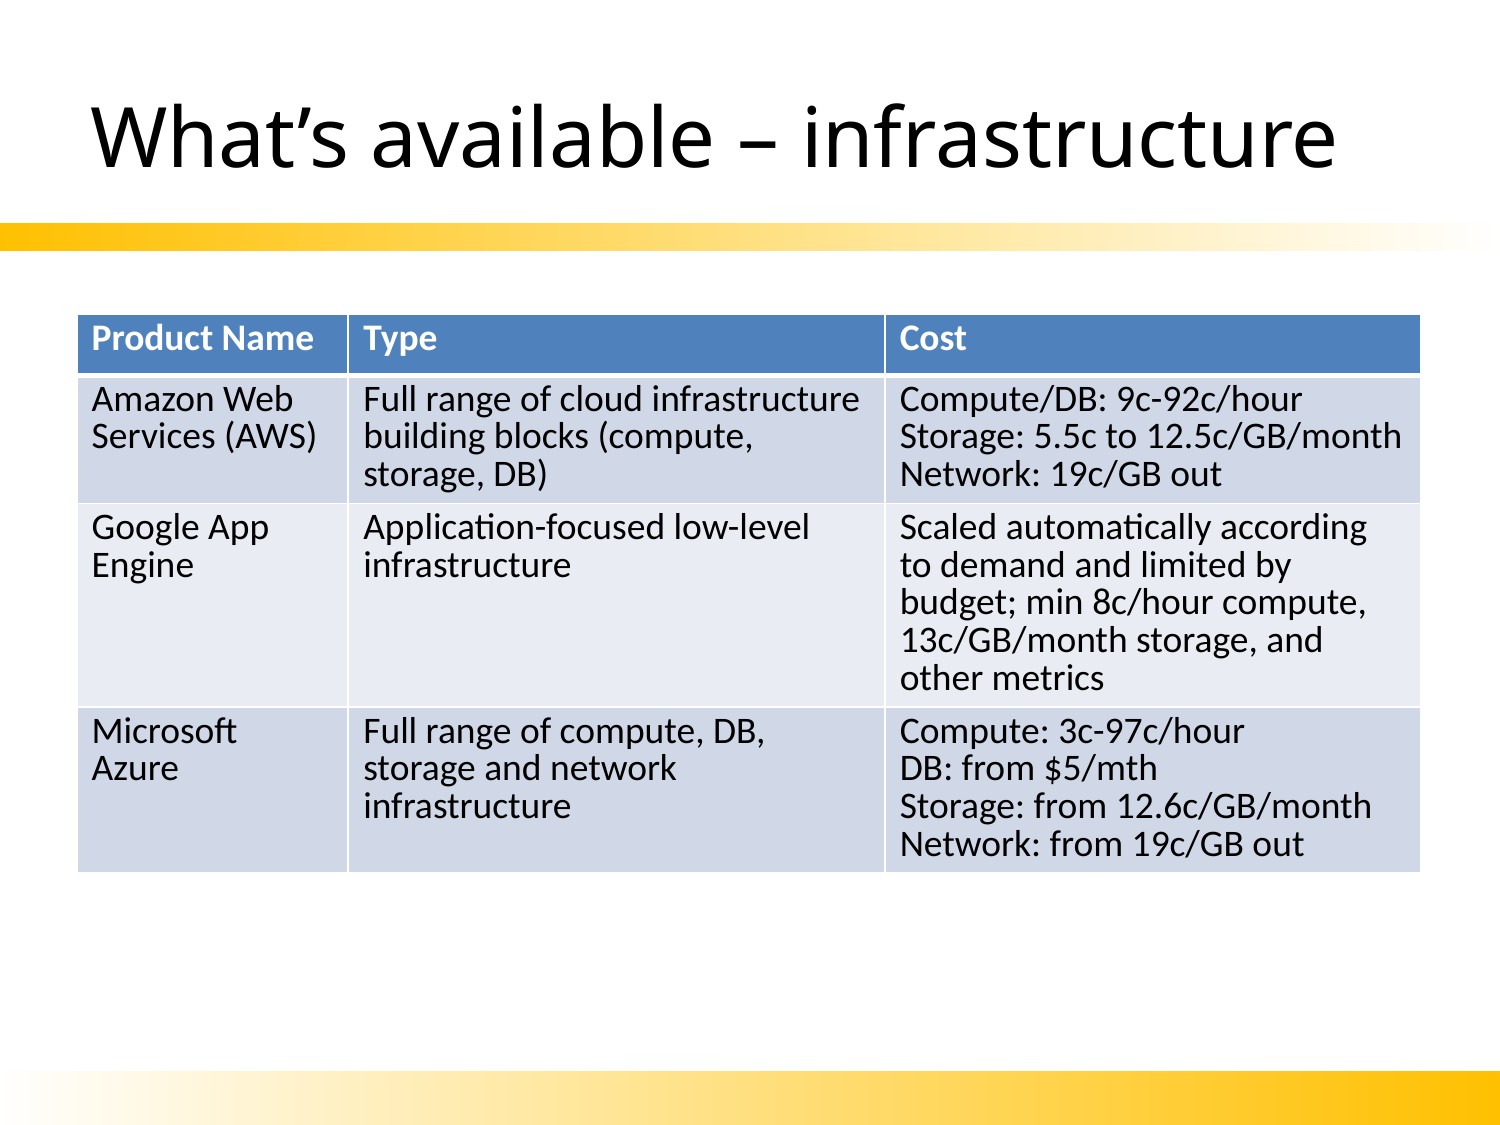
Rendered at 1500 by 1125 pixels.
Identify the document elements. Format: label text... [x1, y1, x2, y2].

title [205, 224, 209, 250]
table_cell Compute: 3c-97c/hour DB: from $5/mth Storage: from 12.6c/GB/month Network: from 19c/GB out [886, 708, 1420, 872]
table_cell Full range of cloud infrastructure building blocks (compute, storage, DB) [349, 378, 884, 503]
table_header Type [1113, 1072, 1118, 1125]
table_header Type [349, 315, 884, 373]
table_cell Compute/DB: 9c-92c/hour Storage: 5.5c to 12.5c/GB/month Network: 19c/GB out [886, 378, 1420, 503]
table_header Product Name [78, 315, 347, 373]
table_header Product Name [1172, 1072, 1177, 1125]
table_header Cost [886, 315, 1420, 373]
table_cell Microsoft Azure [78, 708, 347, 872]
table_cell Application-focused low-level infrastructure [349, 504, 884, 706]
table_cell Scaled automatically according to demand and limited by budget; min 8c/hour compute, 13c/GB/month storage, and other metrics [886, 504, 1420, 706]
table_header Type [293, 224, 298, 250]
title What’s available – infrastructure [75, 45, 1425, 224]
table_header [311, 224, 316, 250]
table_cell Google App Engine [78, 504, 347, 706]
table_cell Amazon Web Services (AWS) [78, 378, 347, 503]
table_cell Full range of compute, DB, storage and network infrastructure [349, 708, 884, 872]
